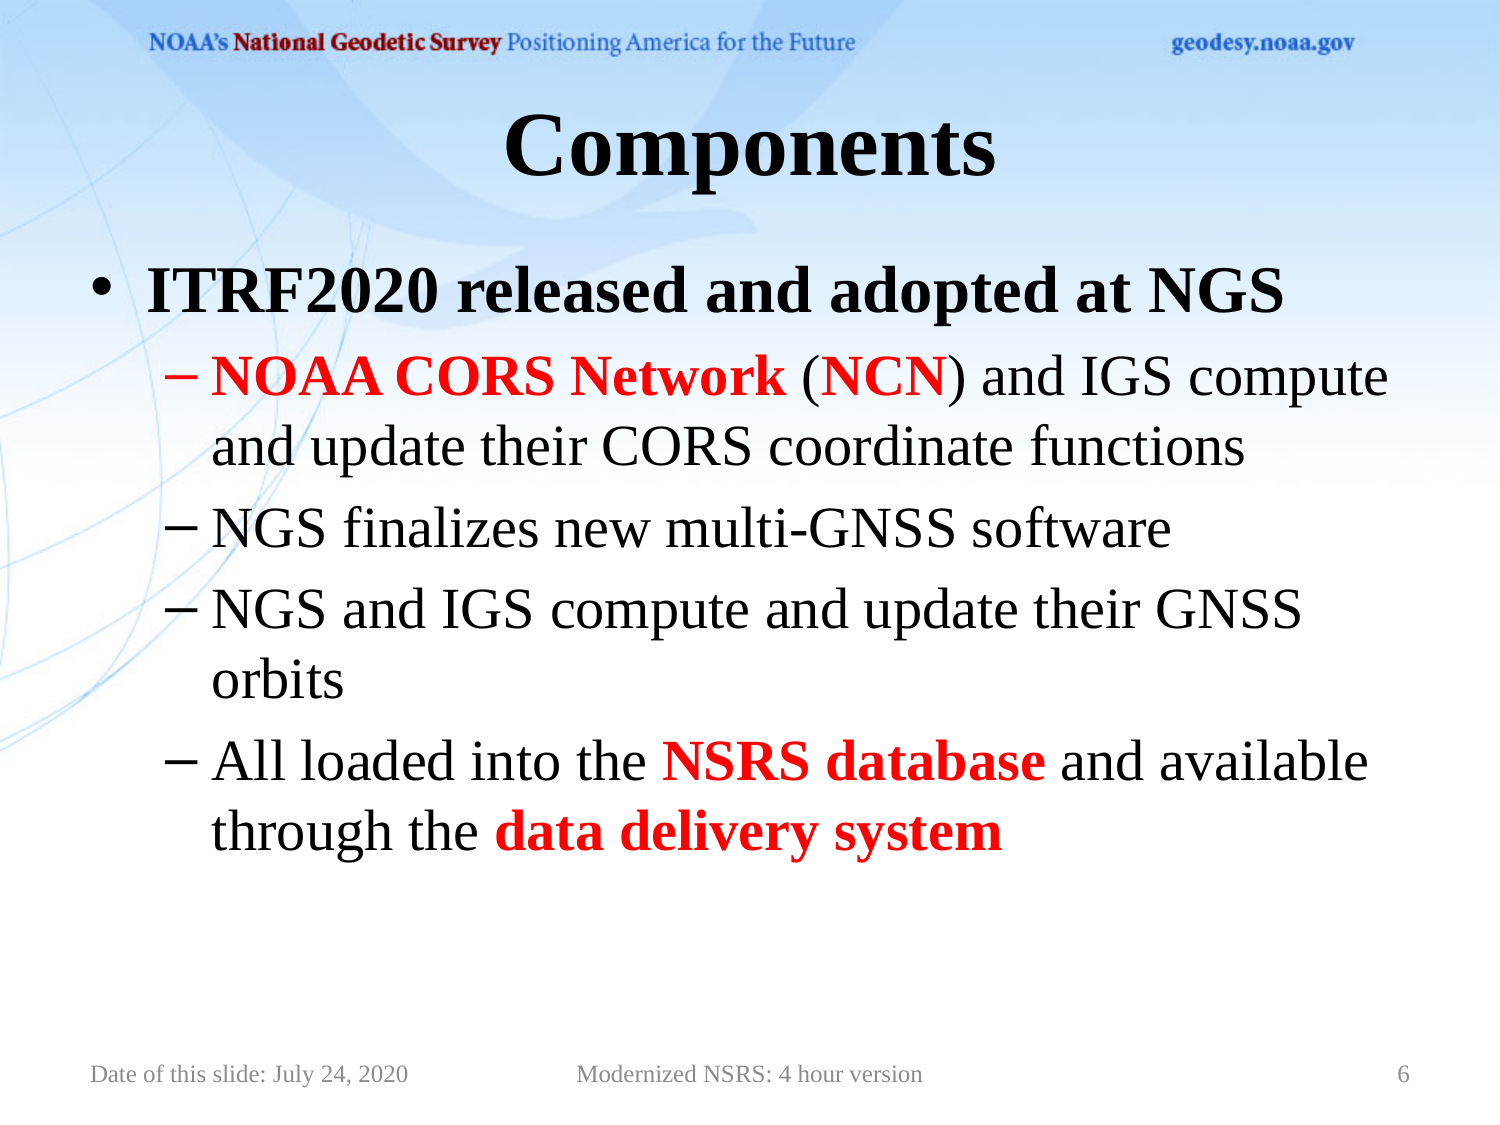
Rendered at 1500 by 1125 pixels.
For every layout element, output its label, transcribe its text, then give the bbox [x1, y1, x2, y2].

footer Modernized NSRS: 4 hour version [512, 1042, 988, 1103]
list ITRF2020 released and adopted at NGS NOAA CORS Network (NCN) and IGS compute and update their CORS coordinate functions NGS finalizes new multi-GNSS software NGS and IGS compute and update their GNSS orbits All loaded into the NSRS database and available through the data delivery system [75, 238, 1425, 981]
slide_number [75, 1042, 425, 1103]
picture [0, 0, 1500, 1125]
title Components [75, 45, 1425, 233]
slide_number 6 [1074, 1042, 1425, 1103]
